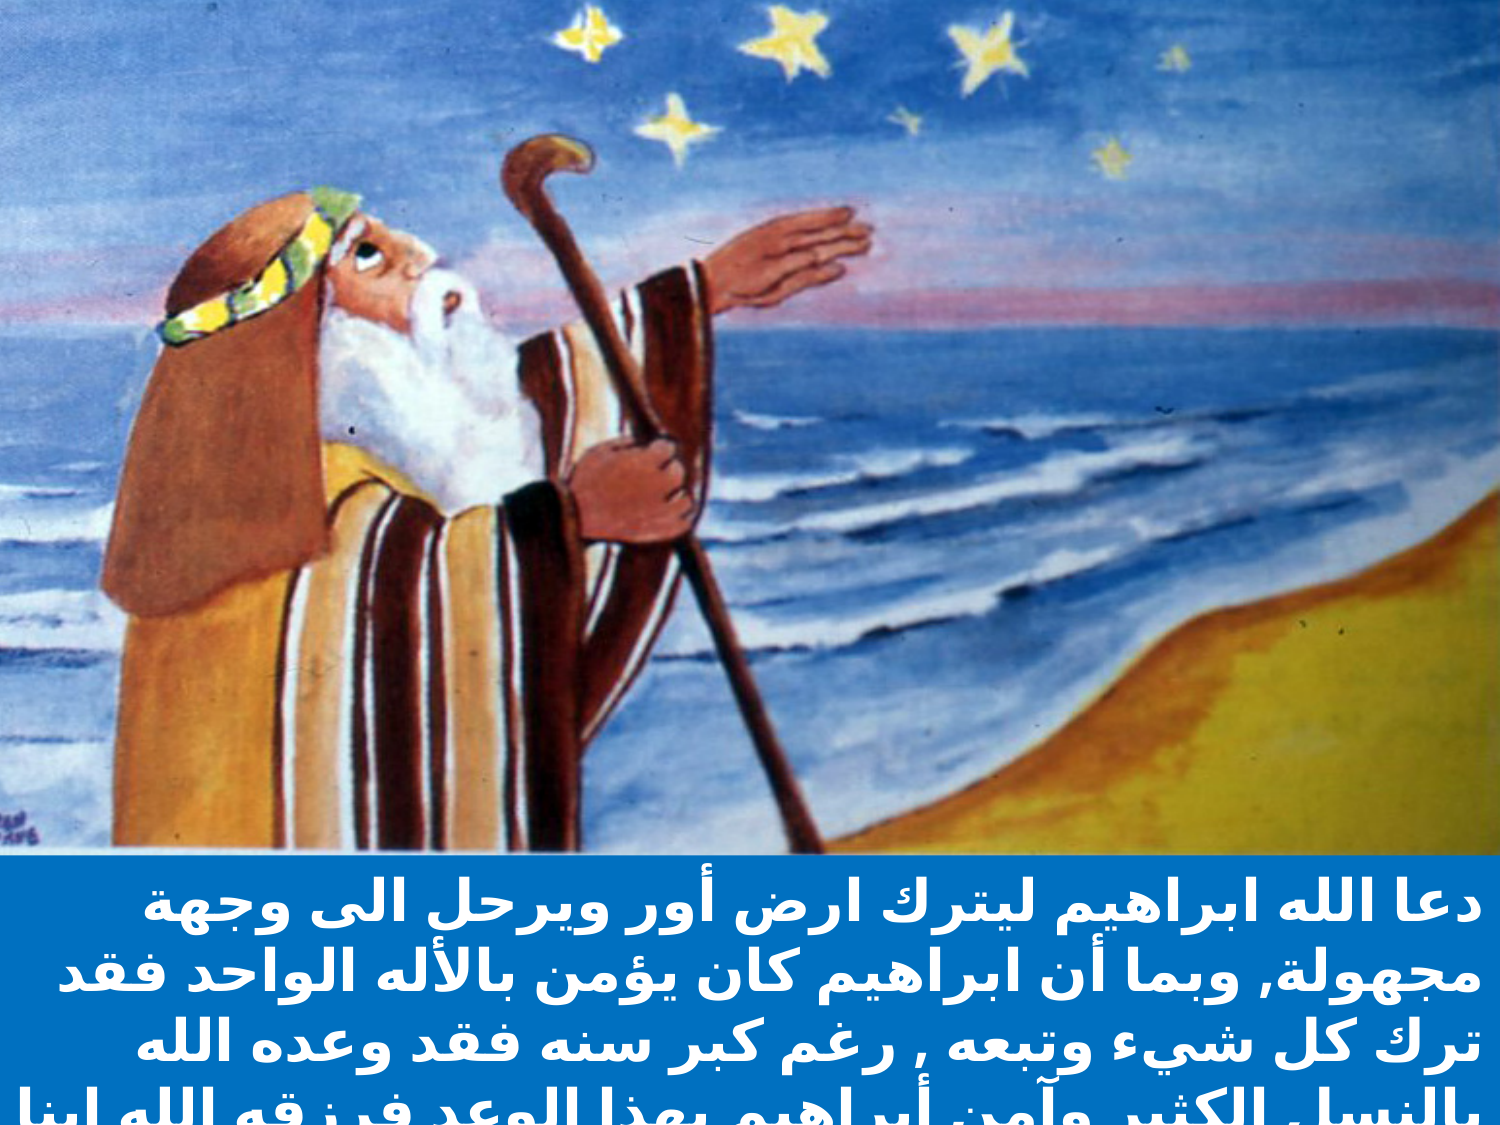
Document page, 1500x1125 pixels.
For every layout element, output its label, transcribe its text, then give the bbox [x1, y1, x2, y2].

text_box دعا الله ابراهيم ليترك ارض أور ويرحل الى وجهة مجهولة, وبما أن ابراهيم كان يؤمن بالأله الواحد فقد ترك كل شيء وتبعه , رغم كبر سنه فقد وعده الله بالنسل الكثير وآمن أبراهيم بهذا الوعد فرزقه الله ابنا دعاه اسحق أي بسمة الله (تك:16: 15) [0, 863, 1500, 1125]
picture [0, 0, 1500, 856]
